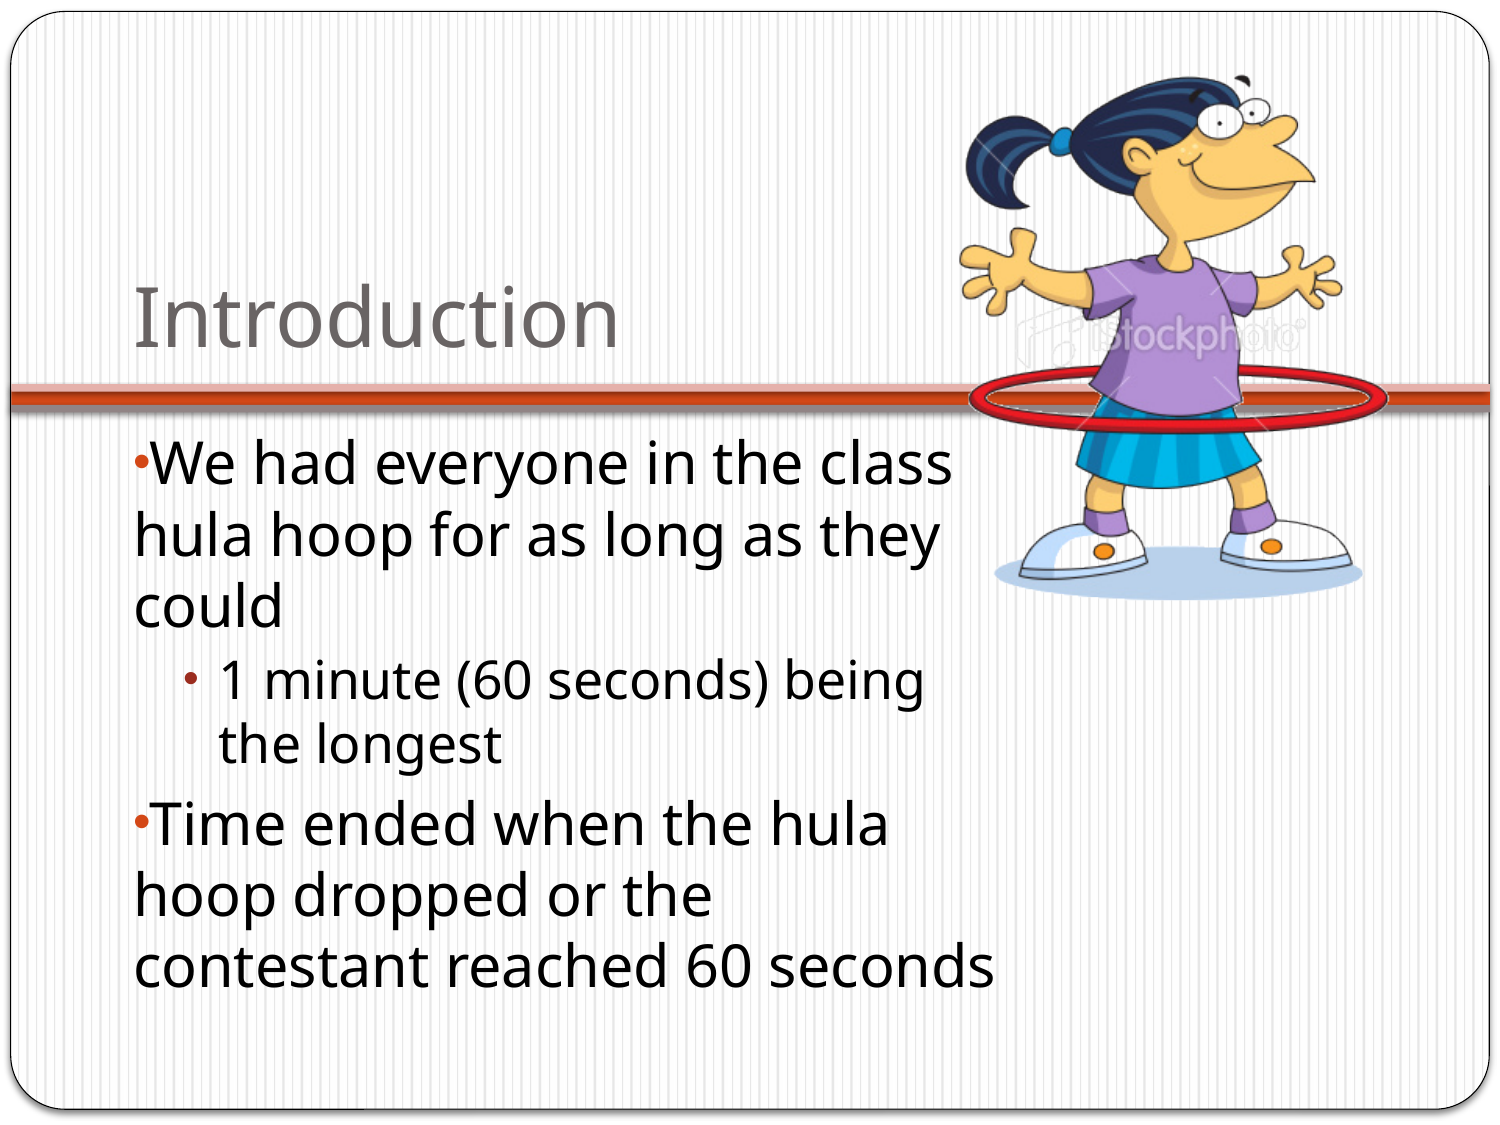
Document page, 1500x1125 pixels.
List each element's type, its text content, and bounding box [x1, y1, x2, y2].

picture [874, 37, 1469, 632]
list We had everyone in the class hula hoop for as long as they could 1 minute (60 seconds) being the longest Time ended when the hula hoop dropped or the contestant reached 60 seconds [118, 417, 1013, 1075]
title Introduction [118, 156, 868, 380]
